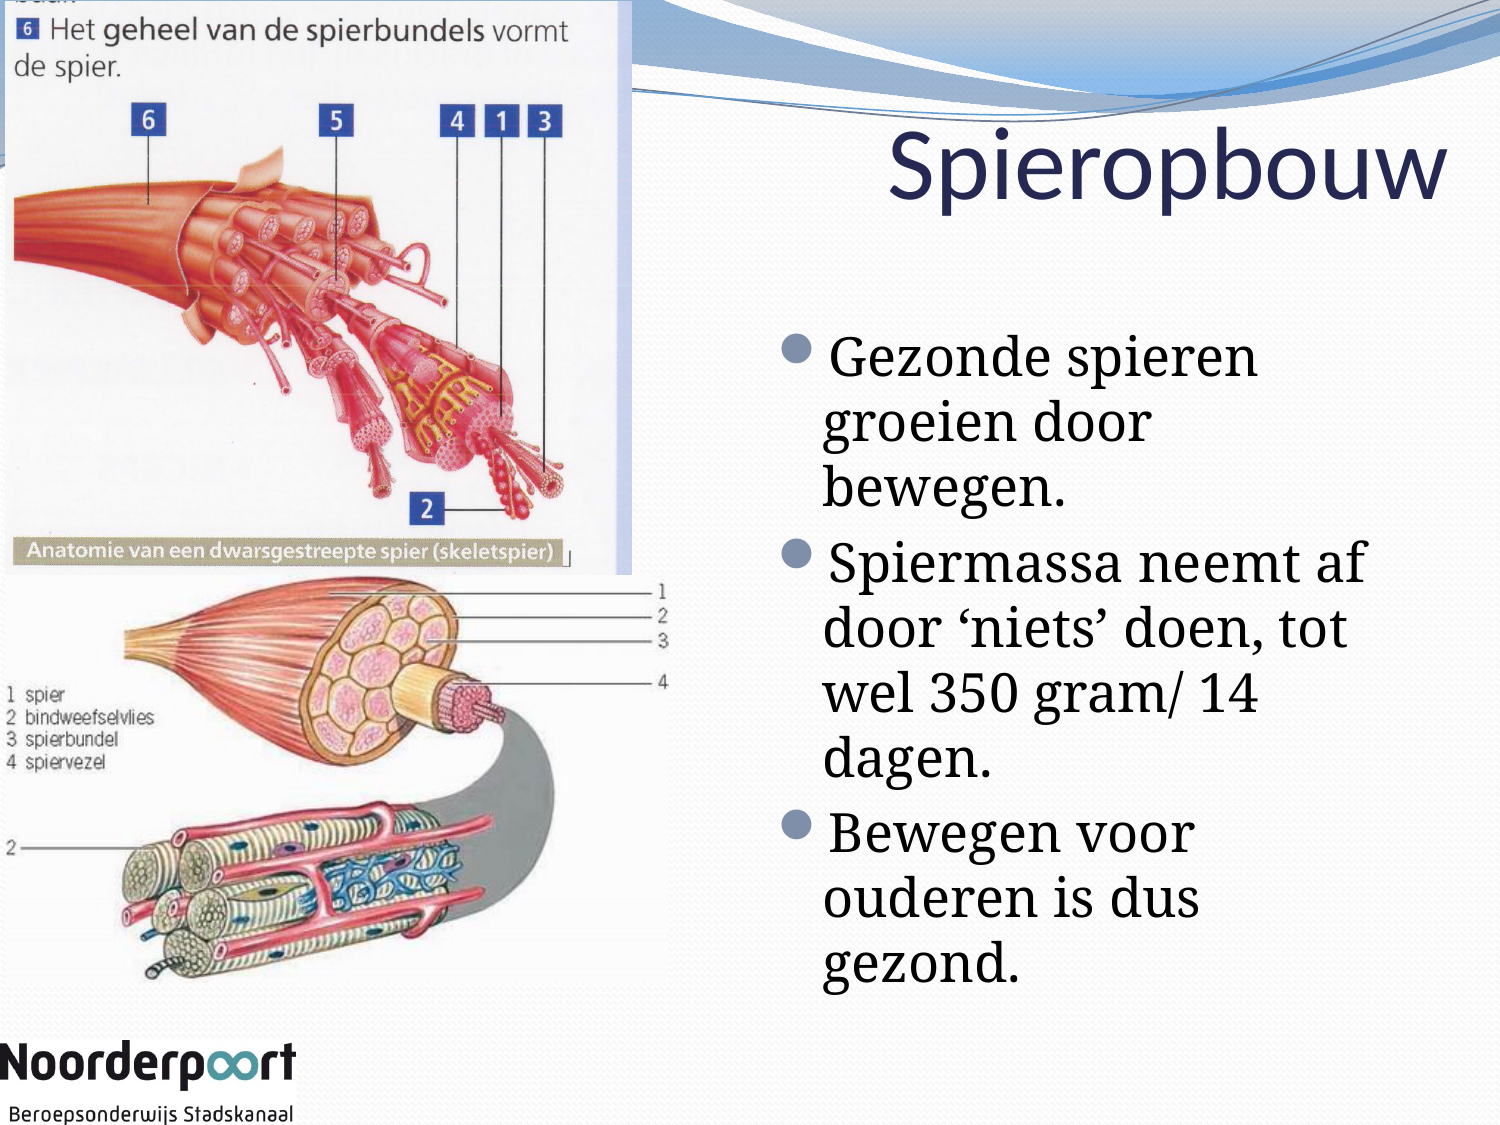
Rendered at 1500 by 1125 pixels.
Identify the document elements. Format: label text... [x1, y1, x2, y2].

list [5, 573, 669, 983]
picture [0, 1040, 296, 1125]
list Gezonde spieren groeien door bewegen. Spiermassa neemt af door ‘niets’ doen, tot wel 350 gram/ 14 dagen. Bewegen voor ouderen is dus gezond. [762, 314, 1425, 1043]
picture [5, 1, 632, 575]
title Spieropbouw [627, 0, 1450, 220]
